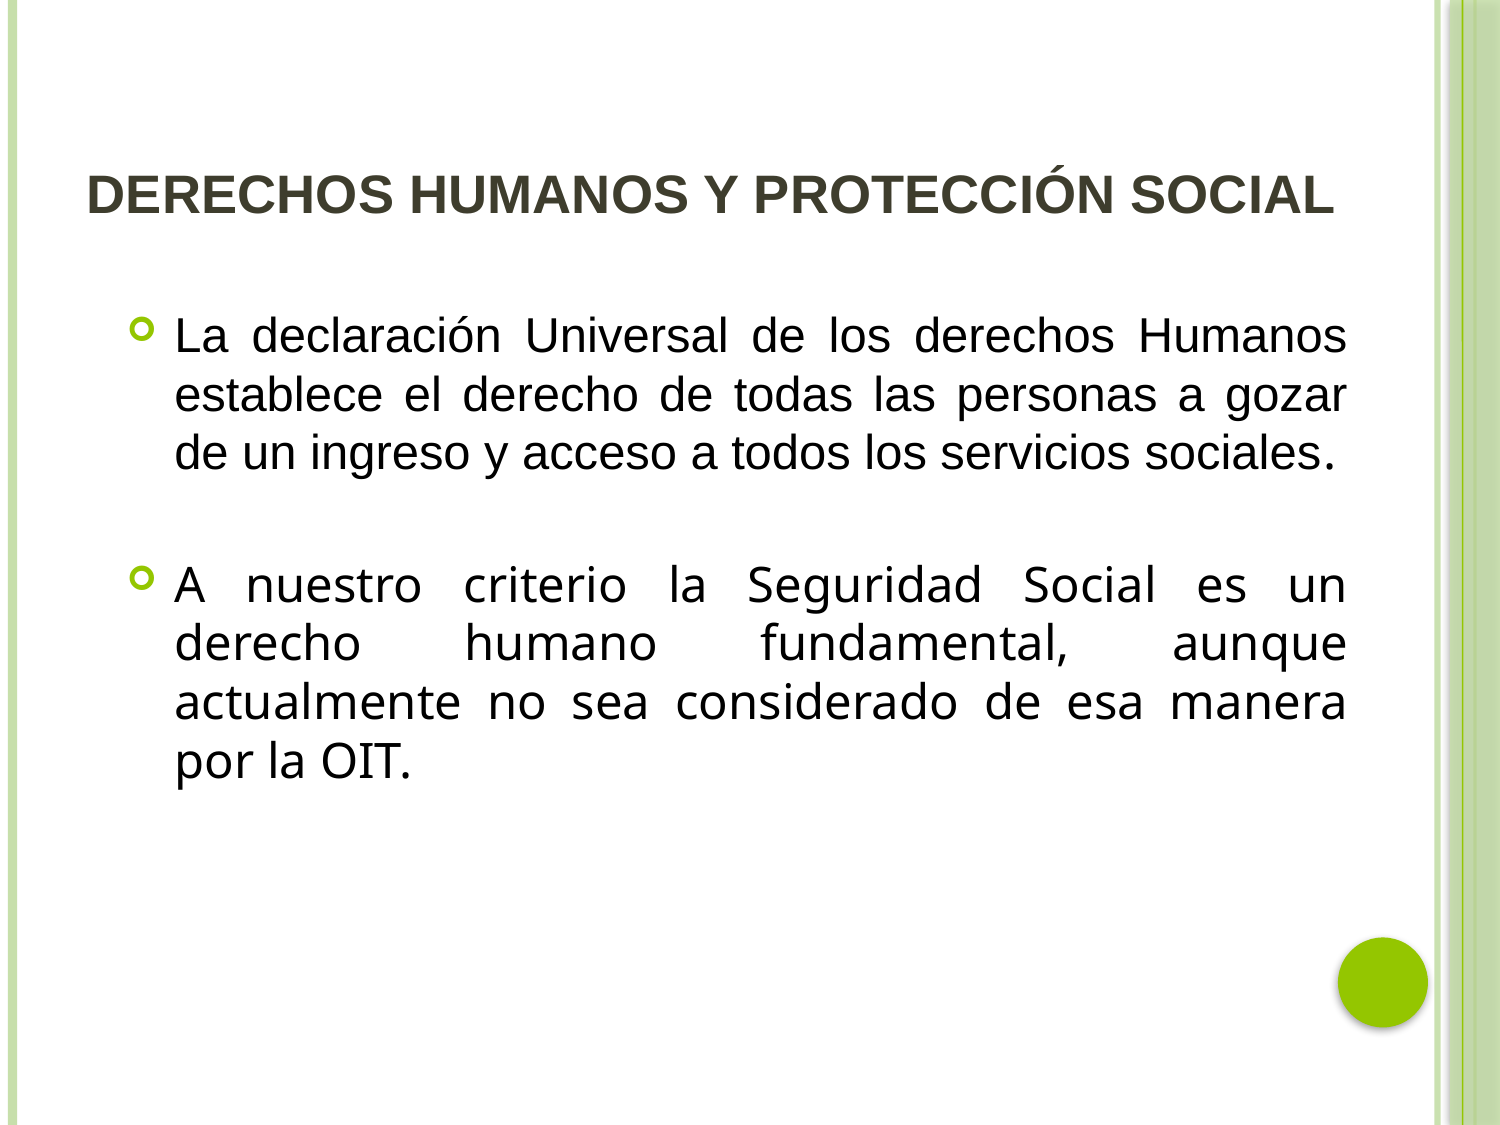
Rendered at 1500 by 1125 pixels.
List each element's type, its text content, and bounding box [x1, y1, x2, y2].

title Derechos Humanos y protección Social [64, 19, 1412, 232]
list La declaración Universal de los derechos Humanos establece el derecho de todas las personas a gozar de un ingreso y acceso a todos los servicios sociales. A nuestro criterio la Seguridad Social es un derecho humano fundamental, aunque actualmente no sea considerado de esa manera por la OIT. [112, 255, 1365, 846]
